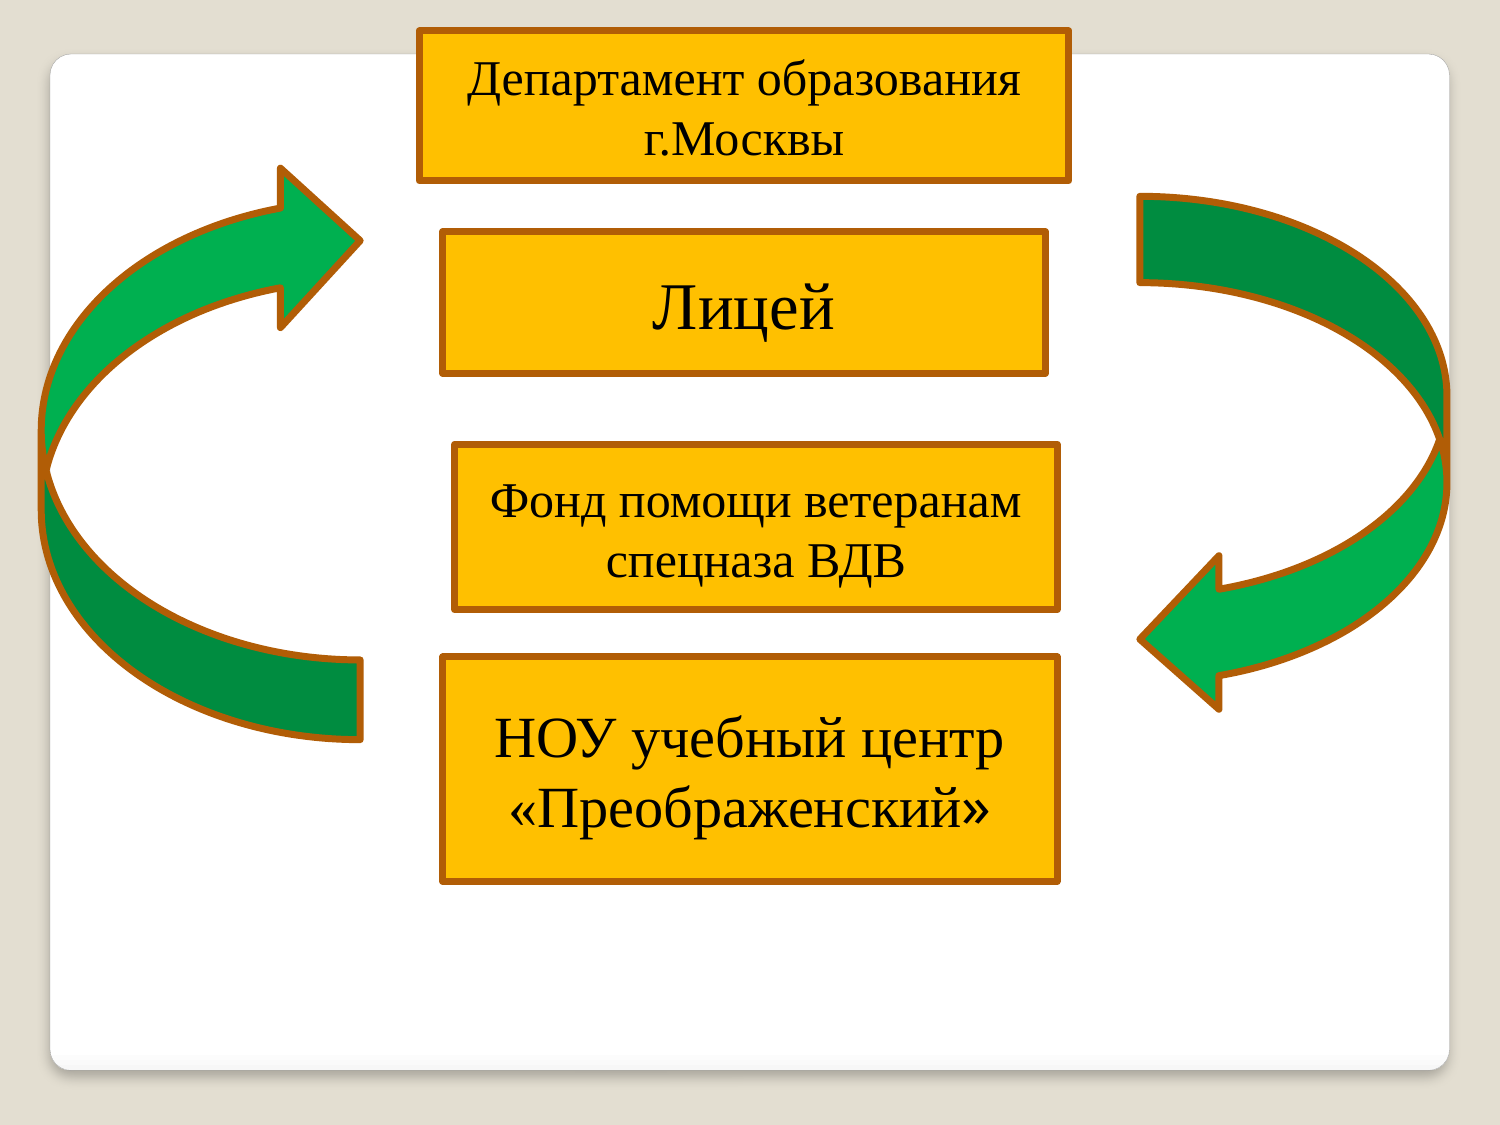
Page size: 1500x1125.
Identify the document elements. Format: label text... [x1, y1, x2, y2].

text_box НОУ учебный центр «Преображенский» [439, 653, 1061, 885]
text_box Фонд помощи ветеранам спецназа ВДВ [451, 441, 1061, 613]
text_box Лицей [439, 228, 1049, 377]
text_box [37, 164, 364, 744]
text_box [1136, 192, 1451, 713]
text_box Департамент образования г.Москвы [416, 27, 1072, 184]
